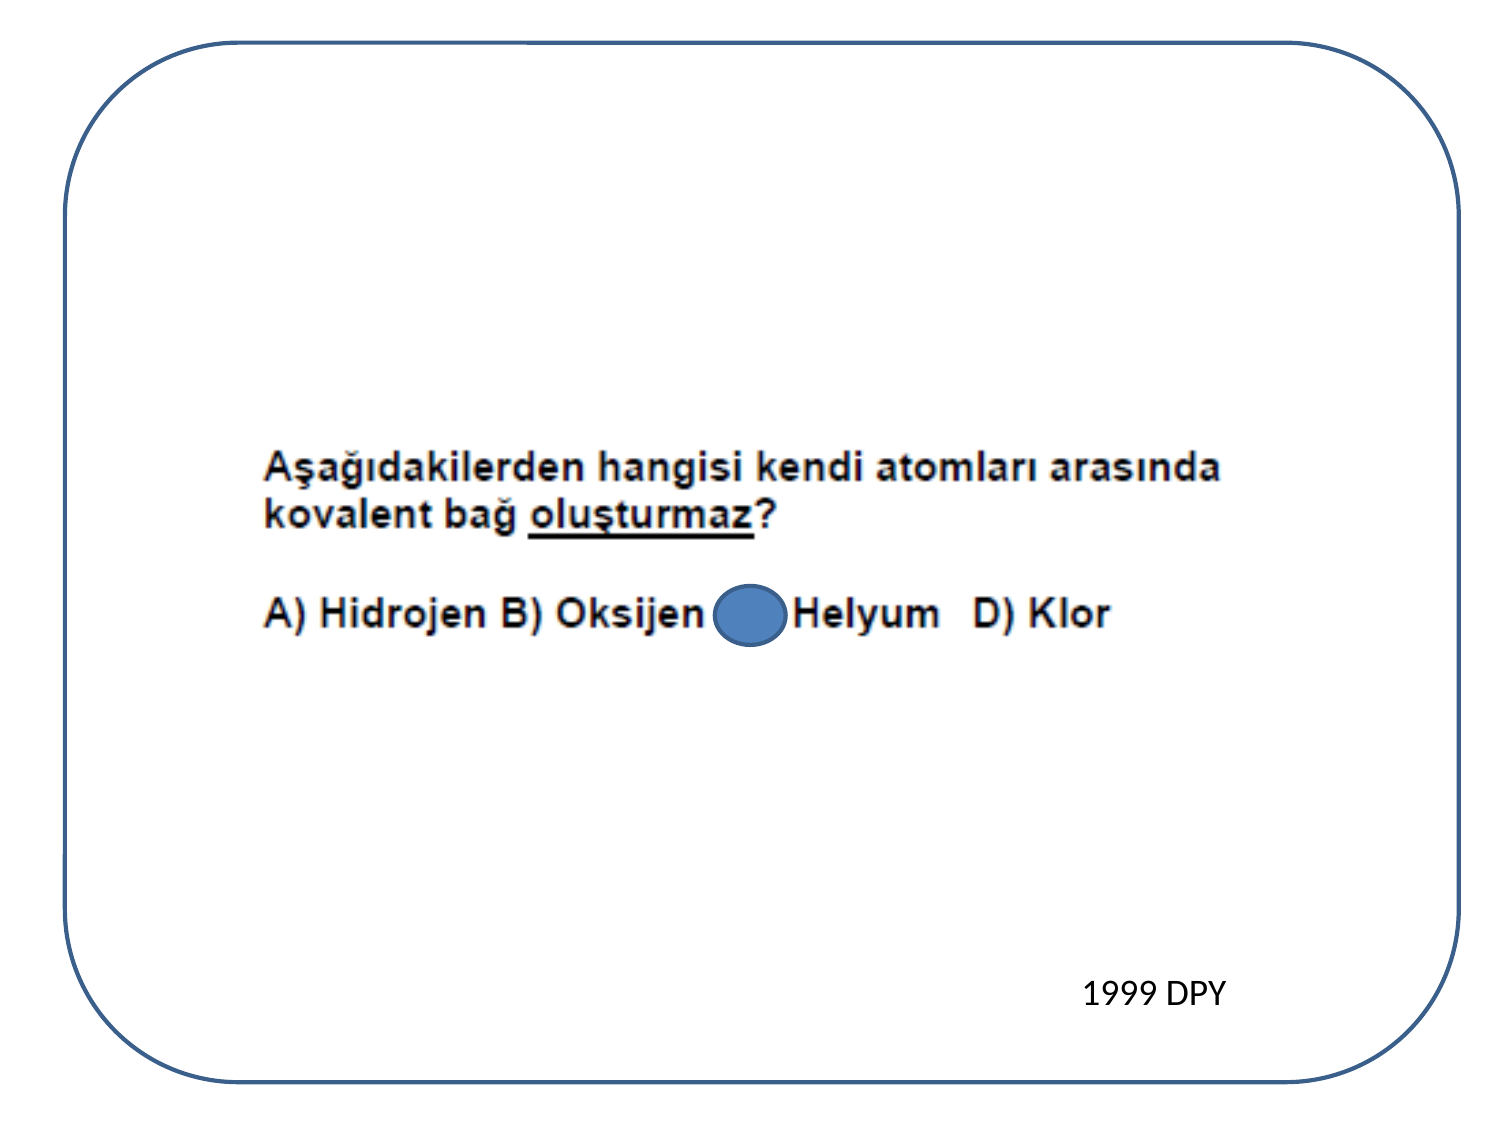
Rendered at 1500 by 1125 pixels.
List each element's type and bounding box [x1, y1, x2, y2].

picture [234, 421, 1241, 645]
text_box [62, 40, 1461, 1085]
